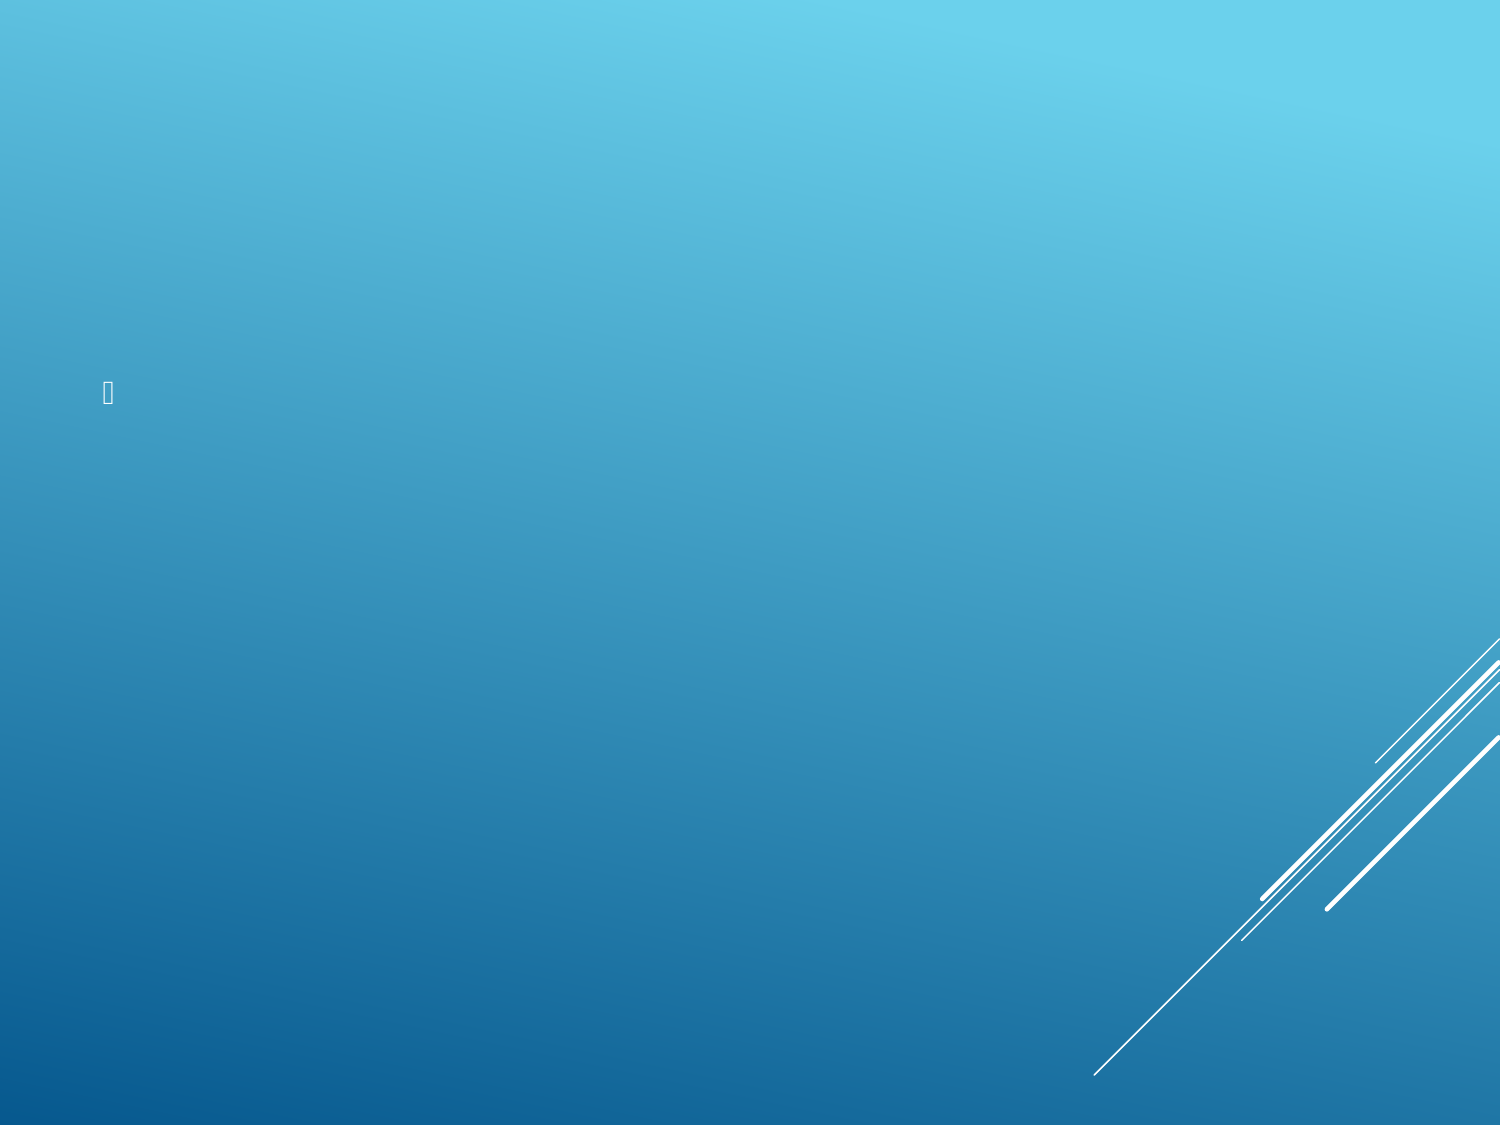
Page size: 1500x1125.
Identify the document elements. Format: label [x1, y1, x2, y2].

list [87, 87, 1163, 706]
